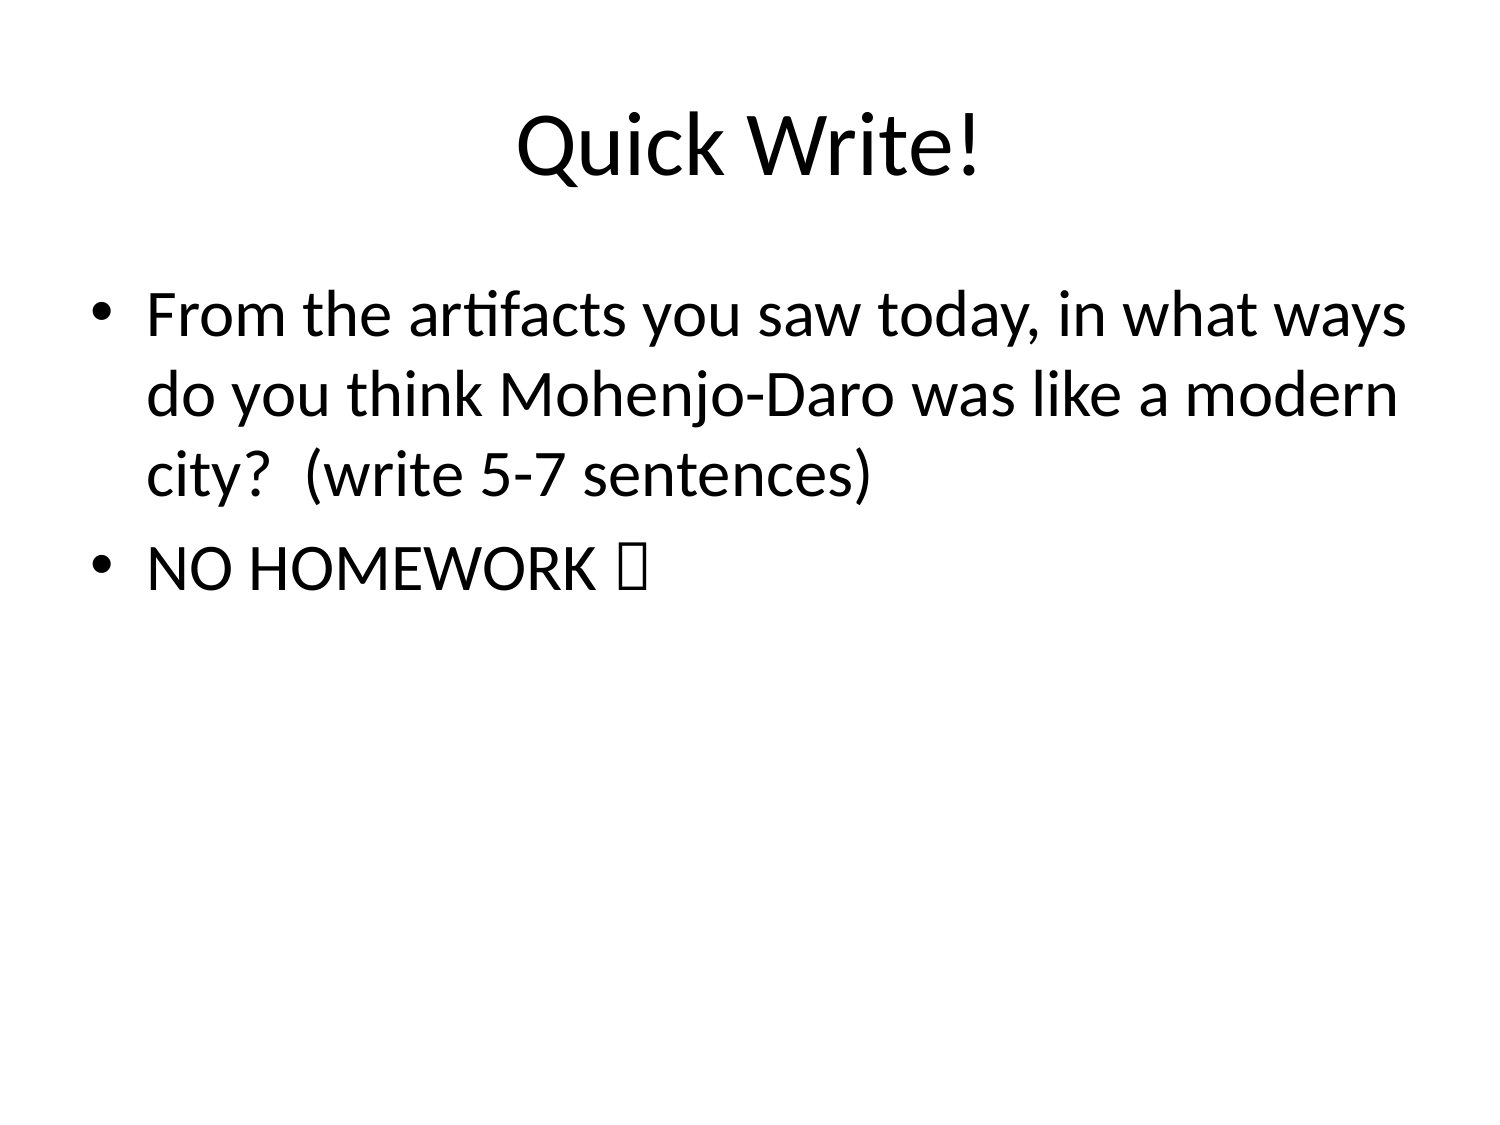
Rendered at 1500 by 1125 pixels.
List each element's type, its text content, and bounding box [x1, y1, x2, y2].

title Quick Write! [75, 45, 1425, 233]
list From the artifacts you saw today, in what ways do you think Mohenjo-Daro was like a modern city? (write 5-7 sentences) NO HOMEWORK  [75, 262, 1425, 1005]
